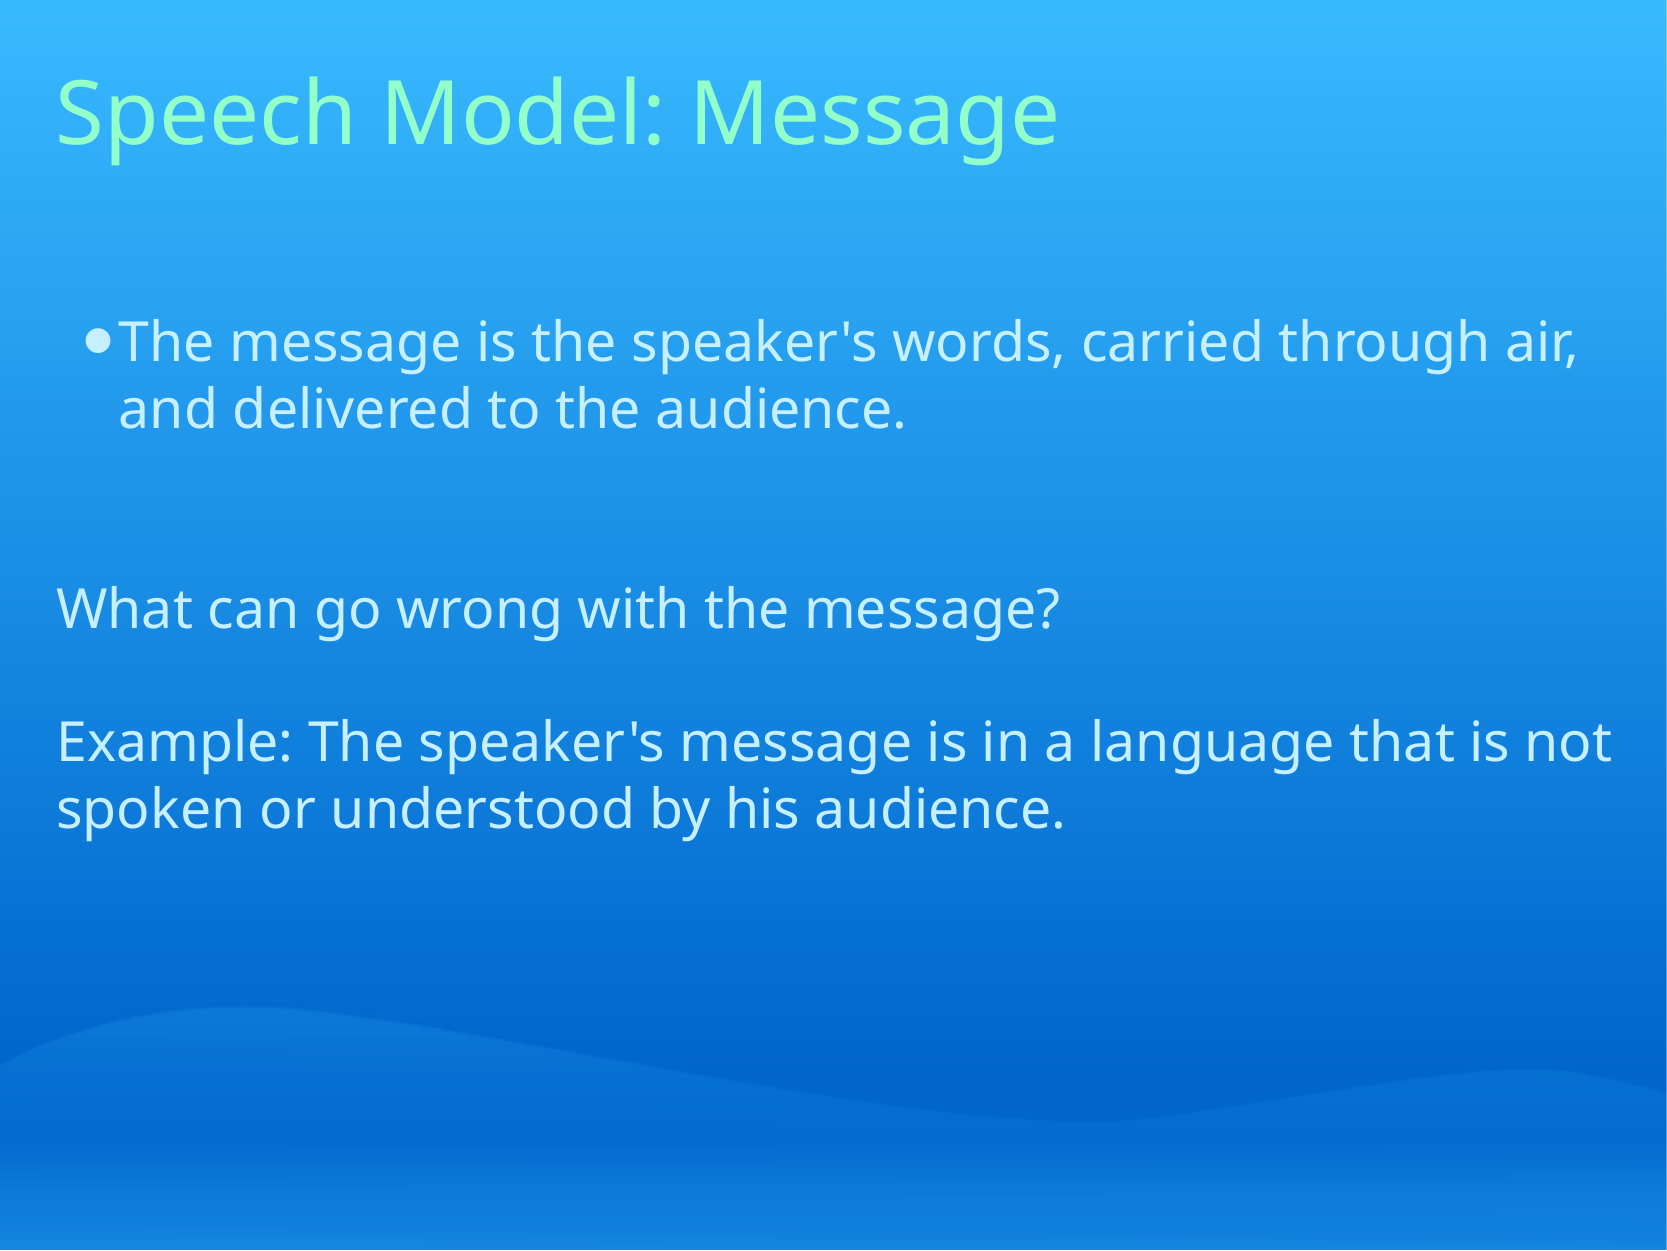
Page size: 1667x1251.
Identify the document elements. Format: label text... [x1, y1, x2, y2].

list The message is the speaker's words, carried through air, and delivered to the audience. What can go wrong with the message? Example: The speaker's message is in a language that is not spoken or understood by his audience. [50, 300, 1630, 1213]
title Speech Model: Message [49, 49, 1627, 211]
picture [0, 0, 1667, 1250]
